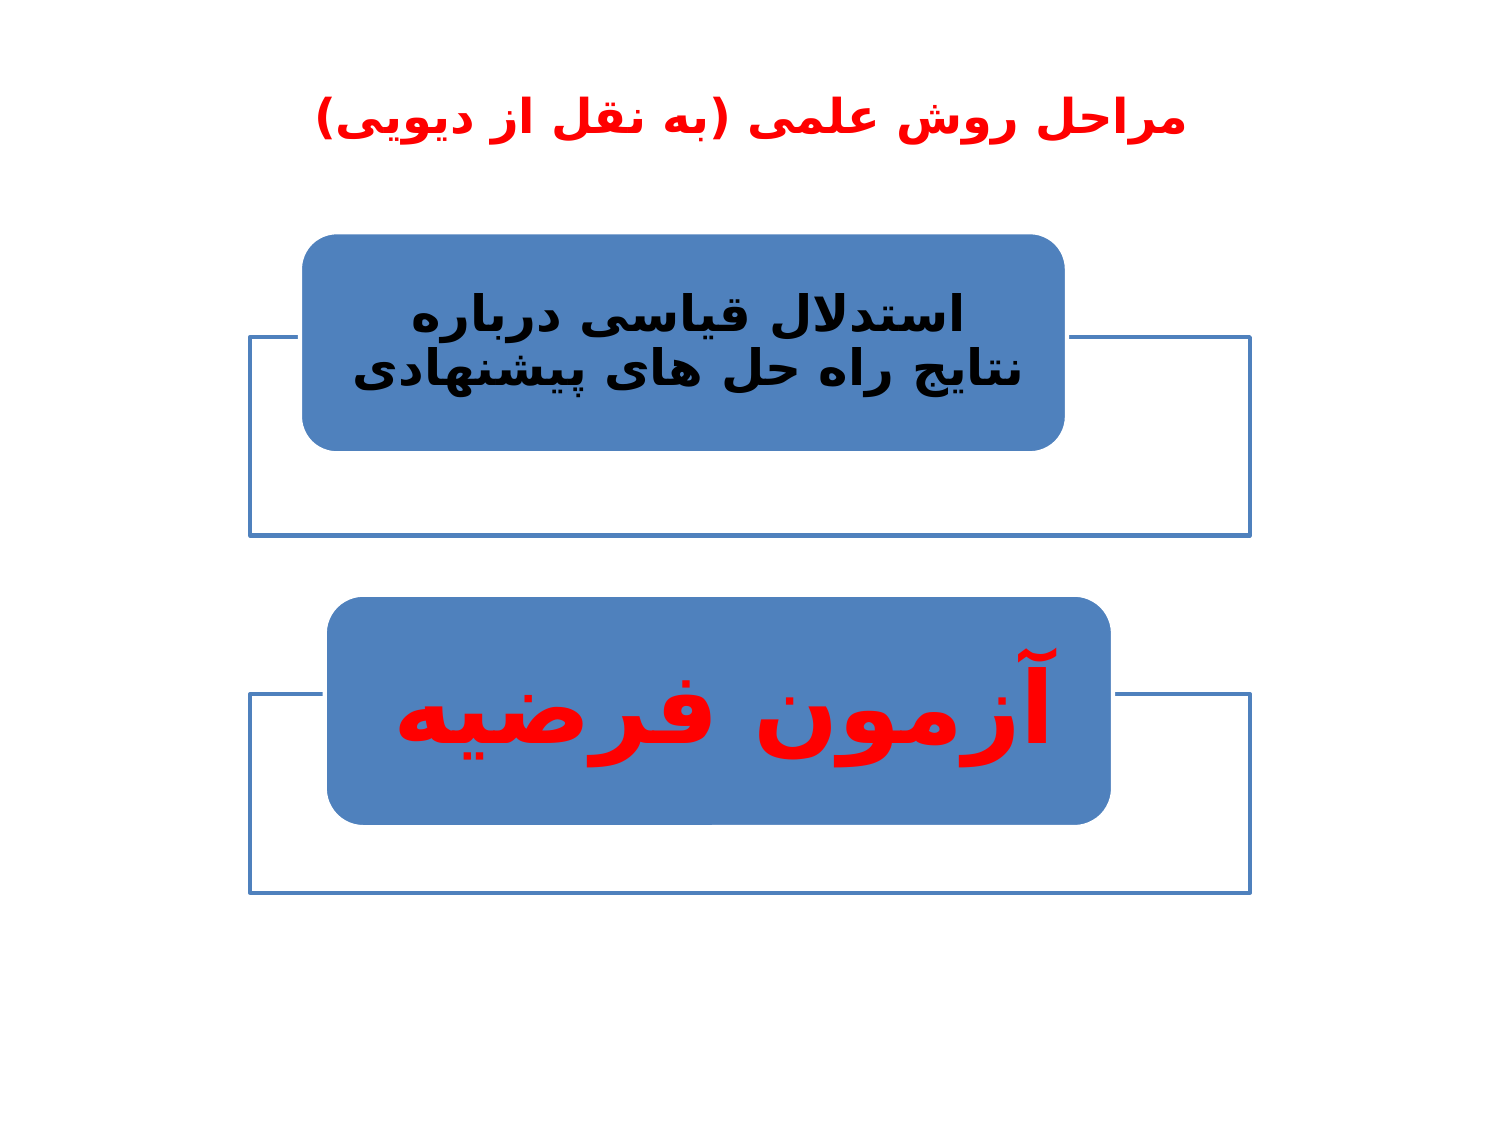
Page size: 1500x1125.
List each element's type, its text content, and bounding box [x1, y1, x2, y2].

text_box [249, 228, 1251, 897]
title مراحل روش علمی (به نقل از دیویی) [76, 78, 1427, 266]
